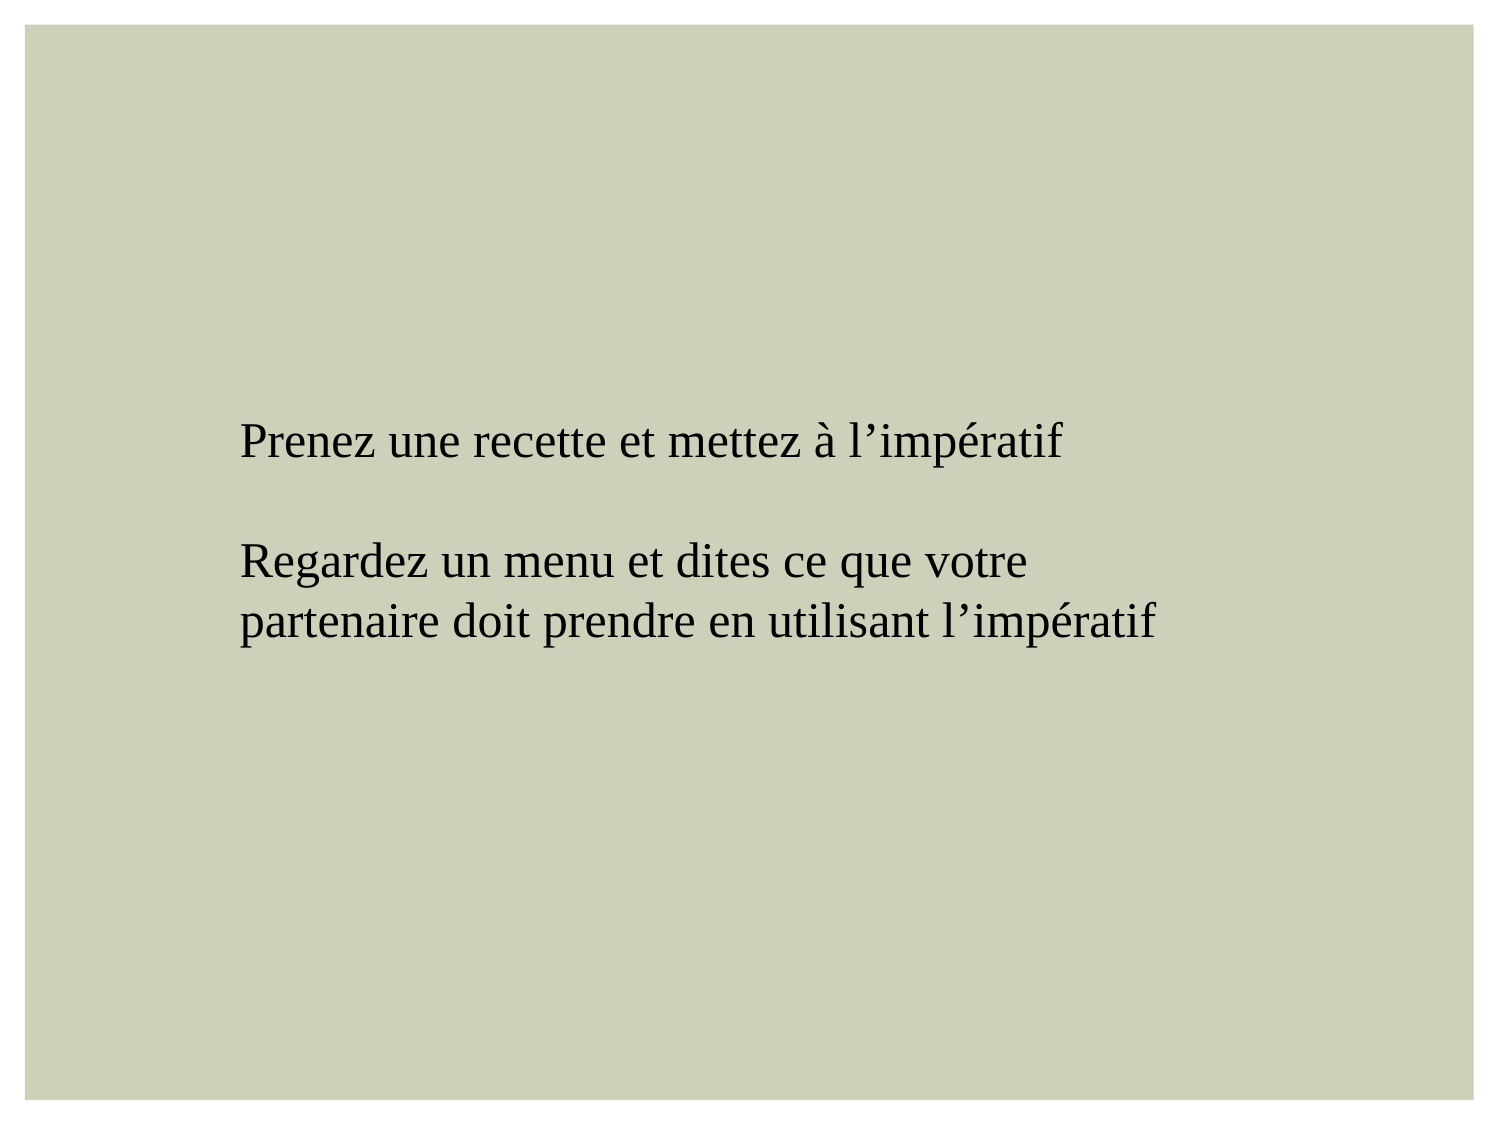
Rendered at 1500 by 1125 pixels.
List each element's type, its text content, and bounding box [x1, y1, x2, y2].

text_box Prenez une recette et mettez à l’impératif Regardez un menu et dites ce que votre partenaire doit prendre en utilisant l’impératif [225, 399, 1175, 655]
